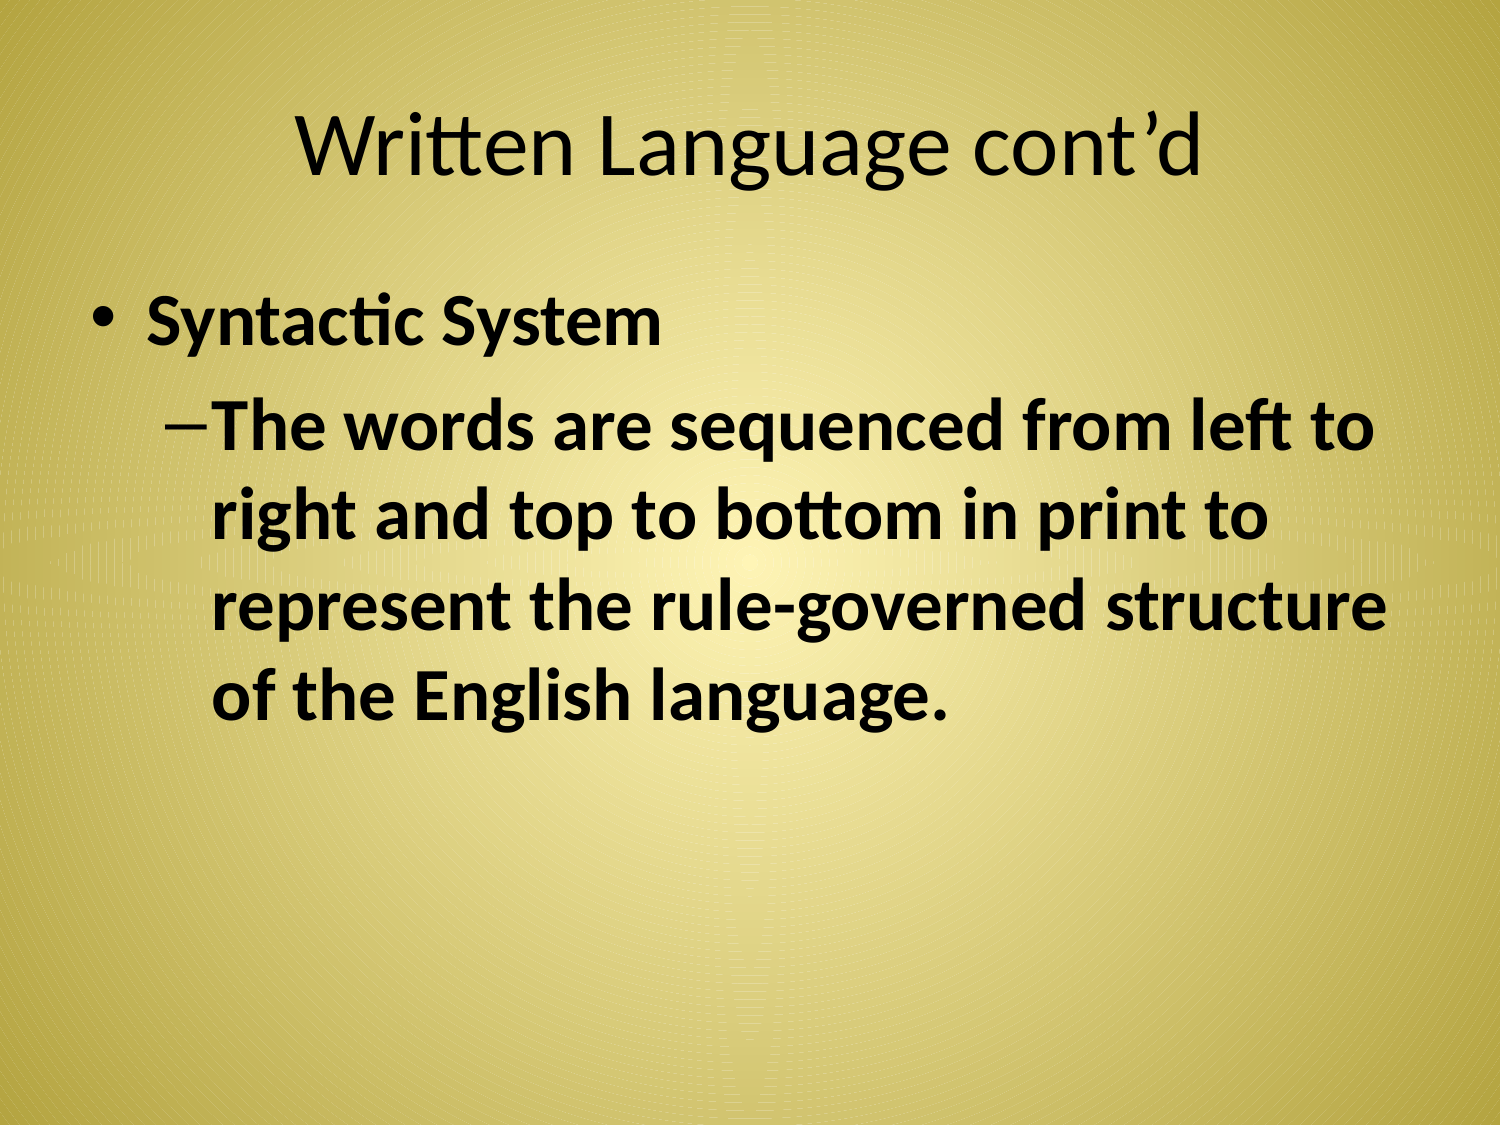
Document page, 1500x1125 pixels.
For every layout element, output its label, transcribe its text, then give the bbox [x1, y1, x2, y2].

title Written Language cont’d [75, 45, 1425, 233]
list Syntactic System The words are sequenced from left to right and top to bottom in print to represent the rule-governed structure of the English language. [75, 262, 1425, 1005]
